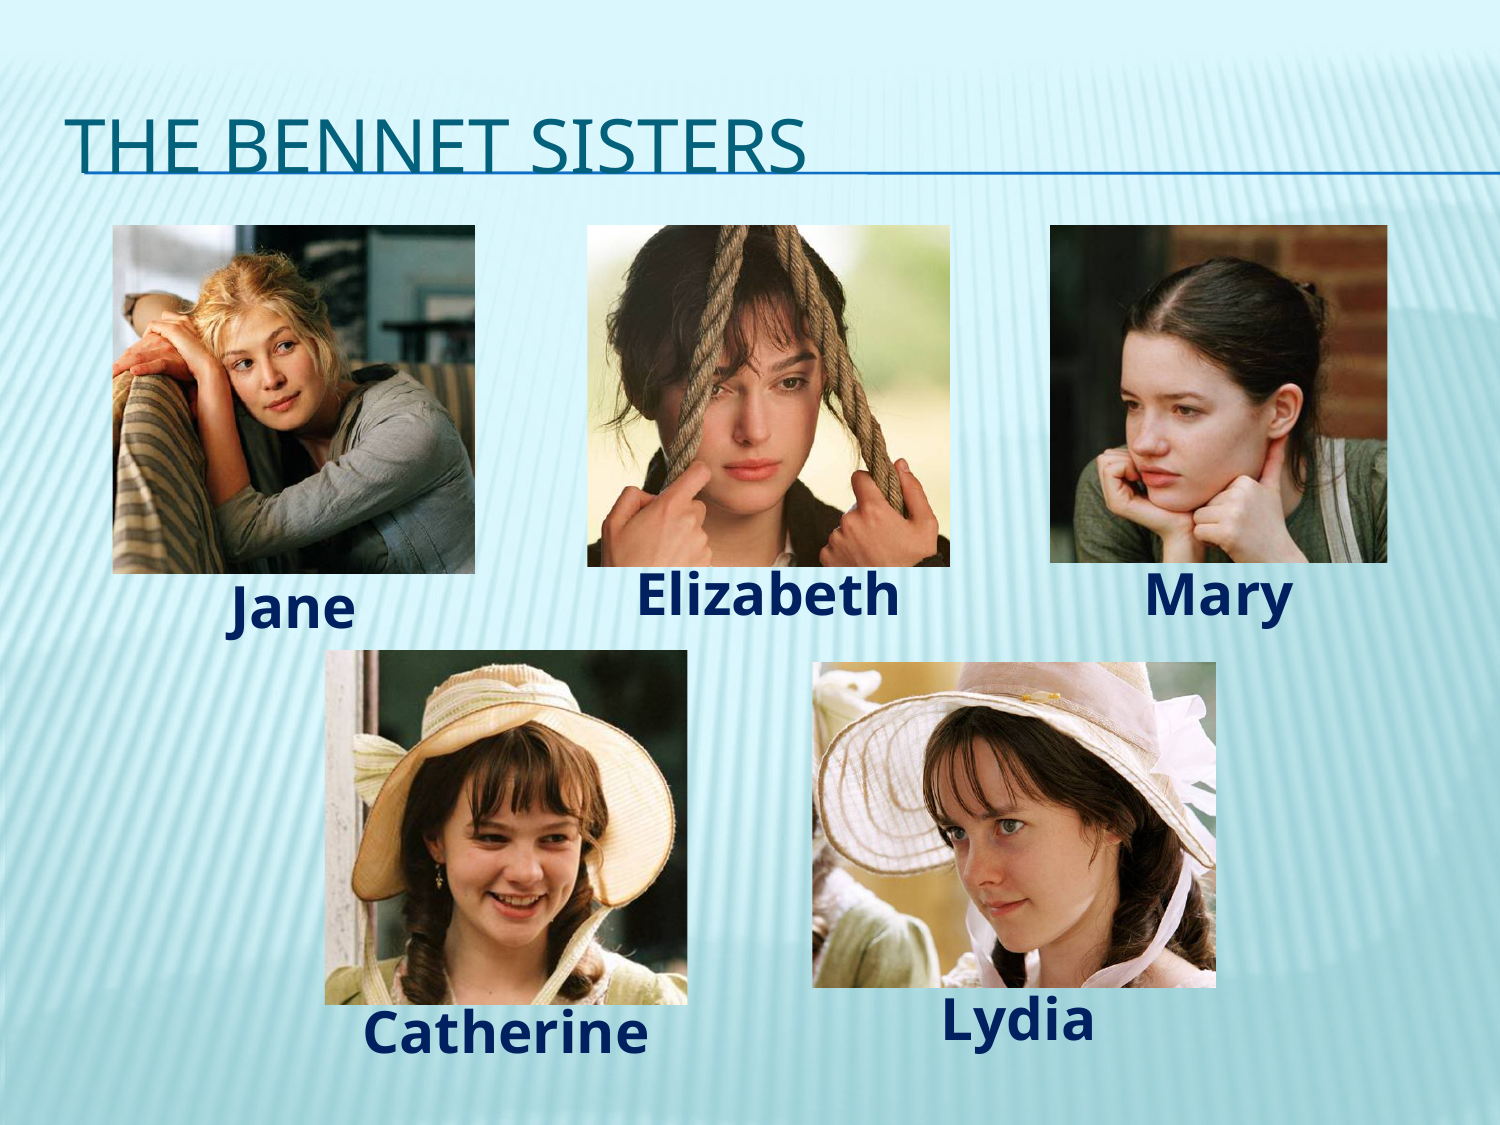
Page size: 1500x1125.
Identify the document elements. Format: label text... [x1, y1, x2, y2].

picture [812, 662, 1217, 988]
picture [112, 224, 476, 574]
text_box Lydia [837, 1006, 1200, 1060]
title The Bennet sisters [49, 75, 1475, 213]
text_box Elizabeth [587, 583, 950, 635]
picture [324, 649, 688, 1005]
picture [587, 224, 951, 568]
text_box Catherine [324, 1021, 688, 1073]
text_box Jane [112, 589, 475, 648]
text_box Mary [1037, 549, 1400, 635]
picture [1049, 224, 1388, 563]
